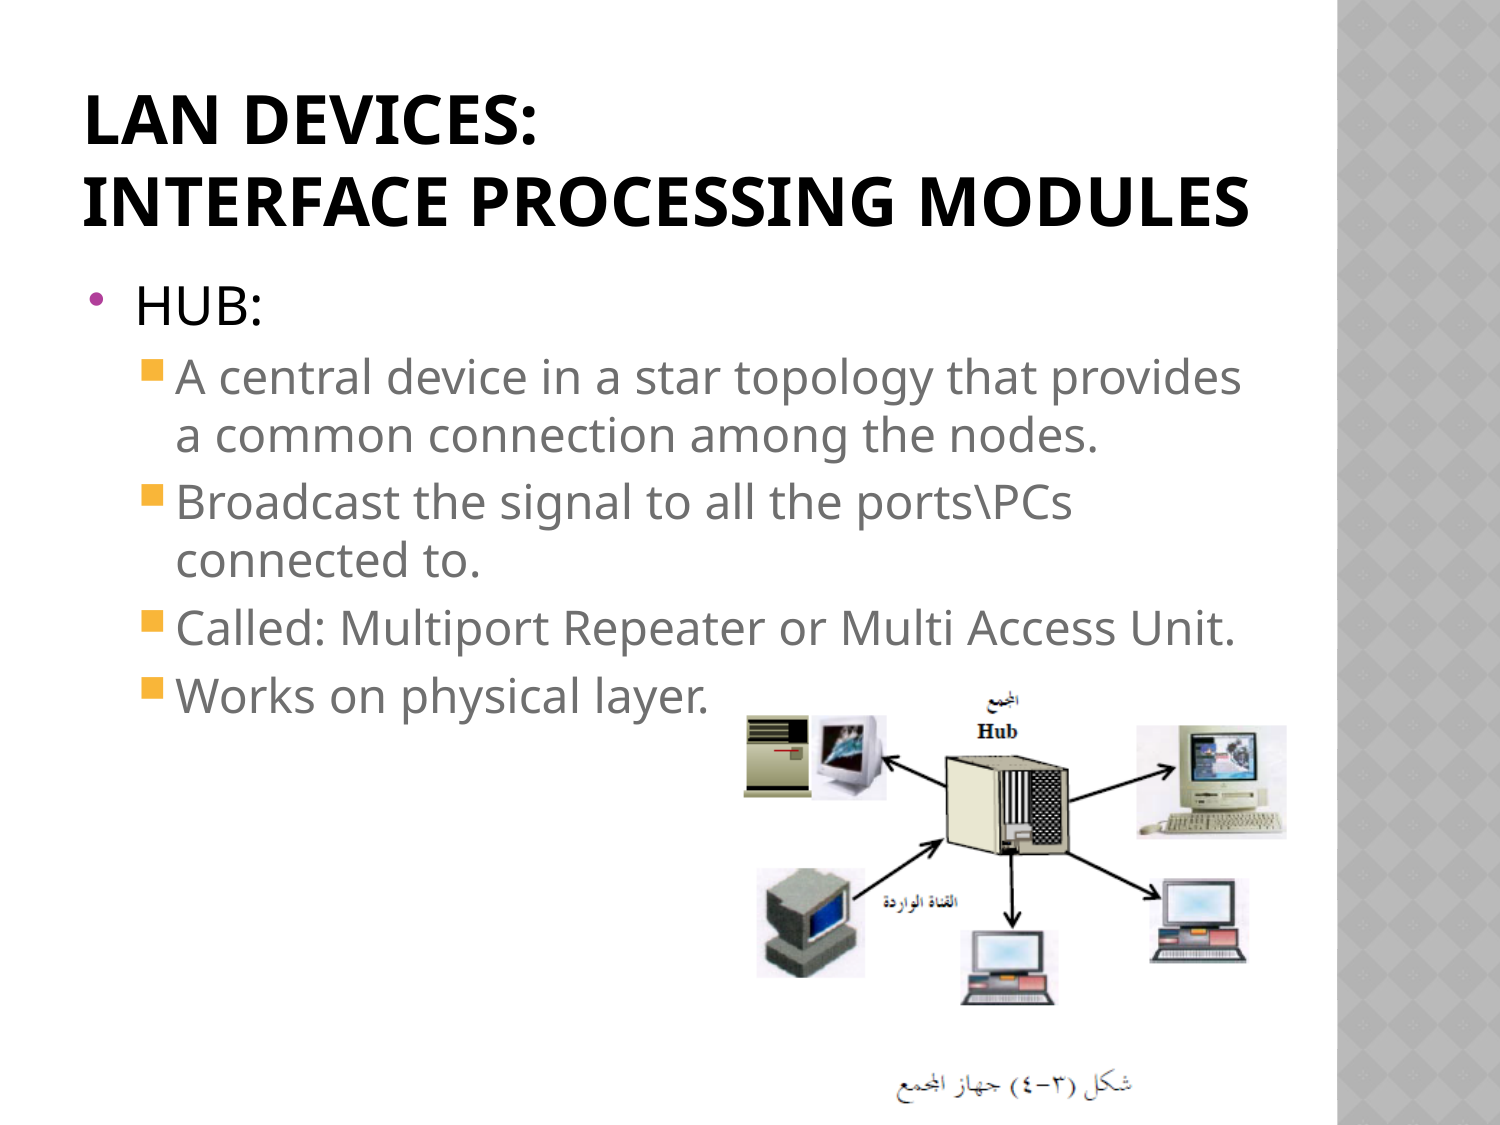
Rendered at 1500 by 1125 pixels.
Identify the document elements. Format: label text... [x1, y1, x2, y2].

list HUB: A central device in a star topology that provides a common connection among the nodes. Broadcast the signal to all the ports\PCs connected to. Called: Multiport Repeater or Multi Access Unit. Works on physical layer. [75, 264, 1263, 1059]
title LAN devices: interface processing Modules [75, 52, 1263, 240]
picture [721, 674, 1300, 1125]
